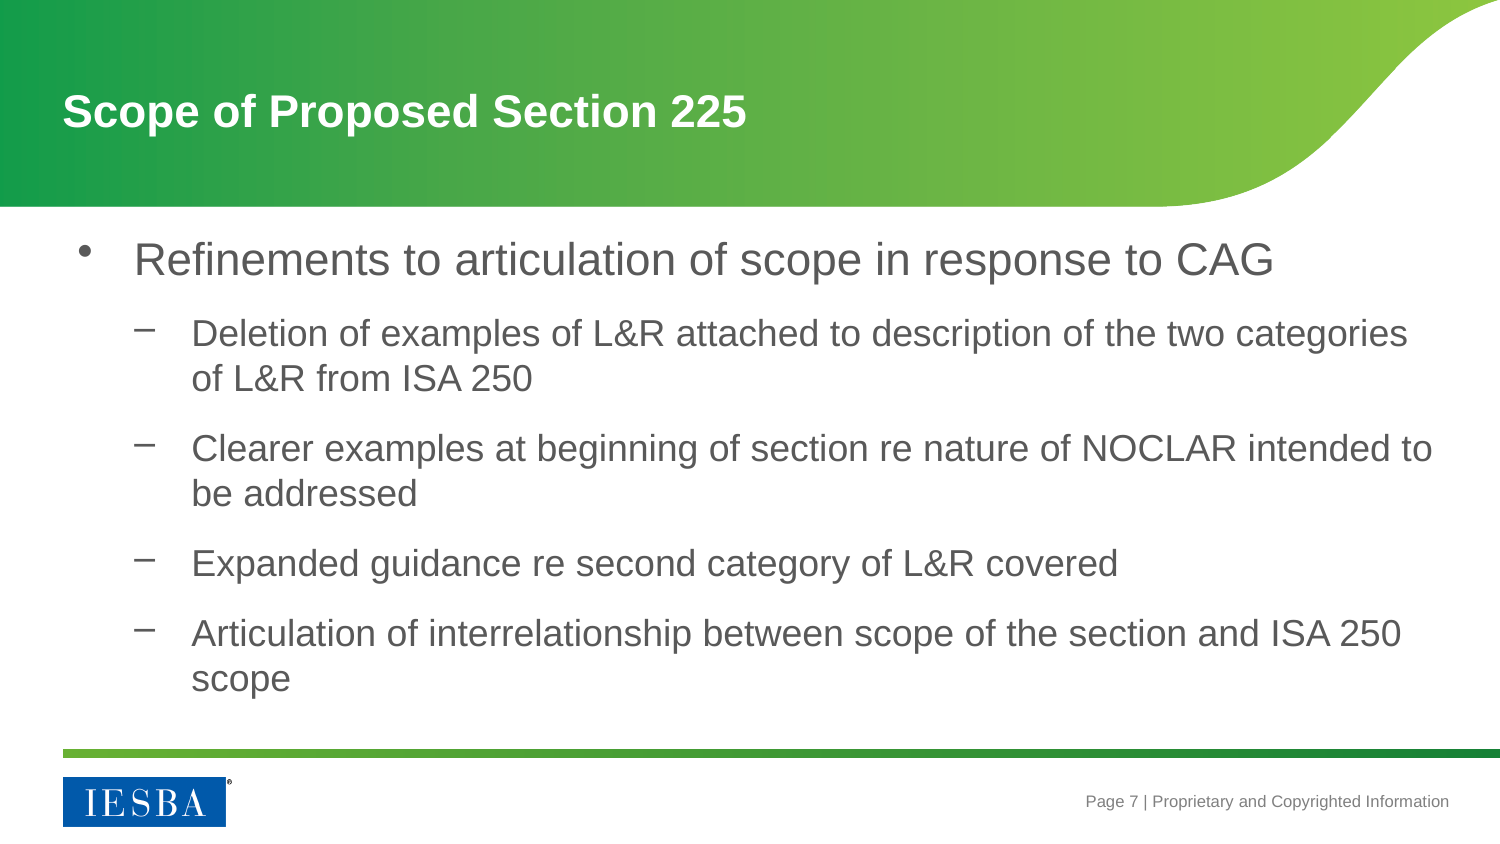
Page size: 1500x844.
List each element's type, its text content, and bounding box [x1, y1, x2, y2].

title Scope of Proposed Section 225 [62, 46, 1300, 172]
picture [0, 0, 1500, 207]
list Refinements to articulation of scope in response to CAG Deletion of examples of L&R attached to description of the two categories of L&R from ISA 250 Clearer examples at beginning of section re nature of NOCLAR intended to be addressed Expanded guidance re second category of L&R covered Articulation of interrelationship between scope of the section and ISA 250 scope [62, 221, 1450, 735]
picture [63, 777, 232, 827]
